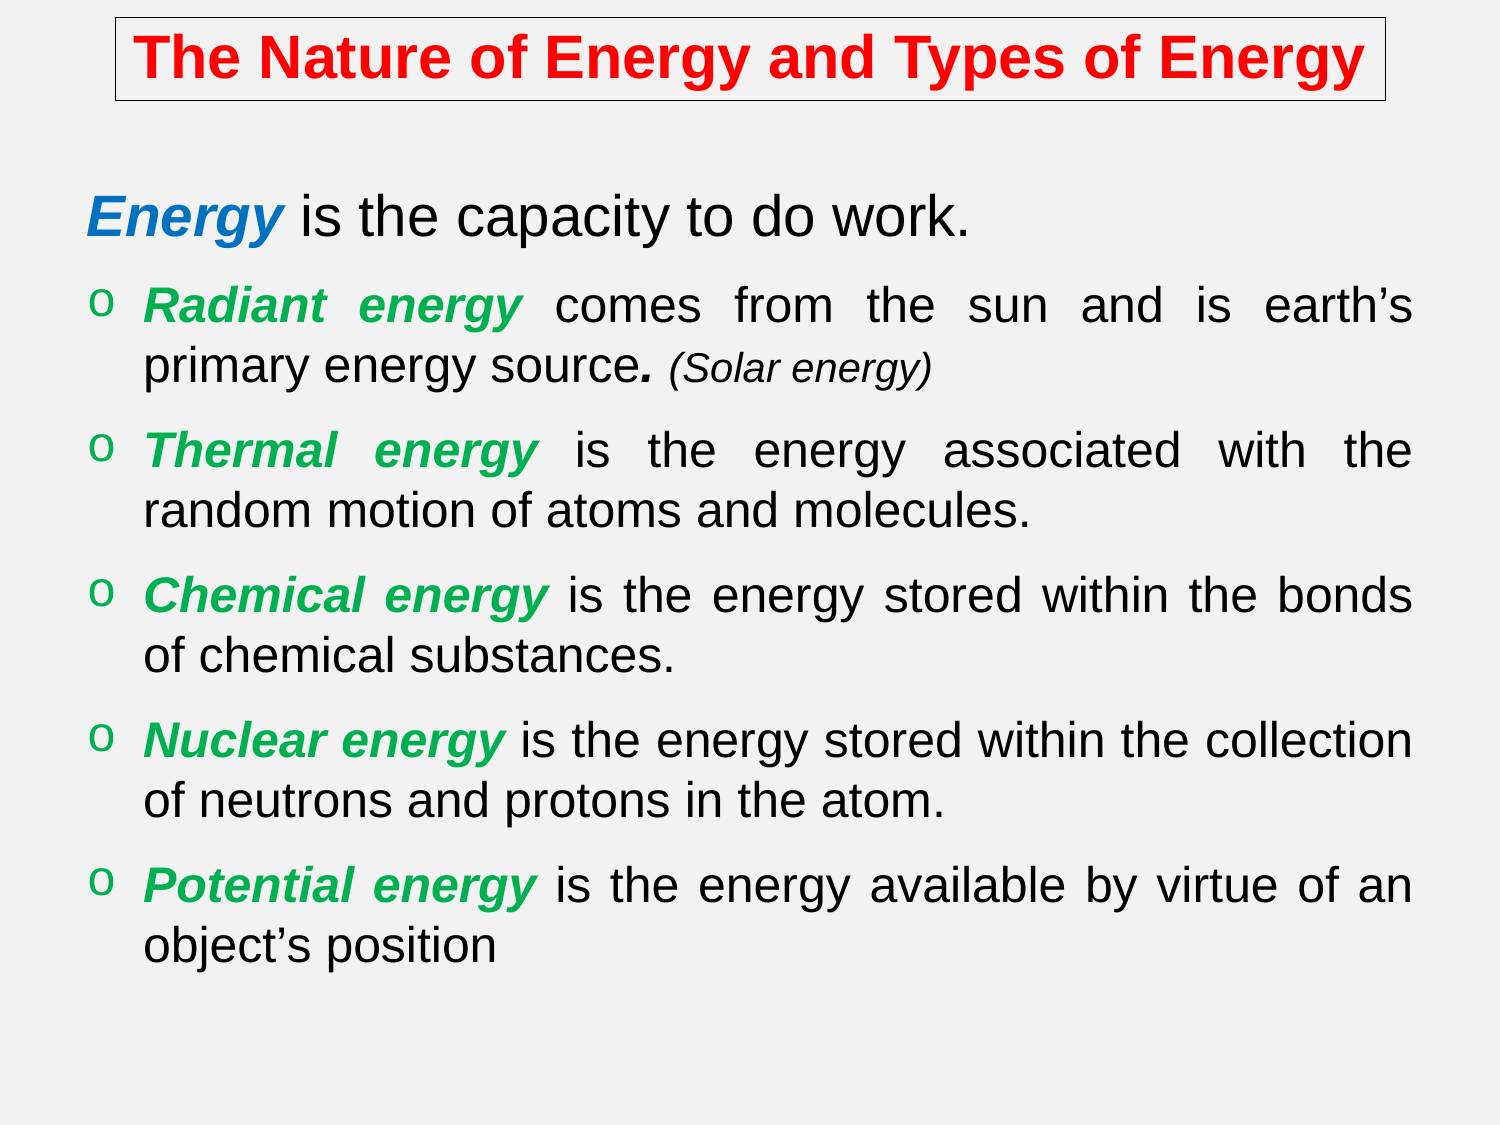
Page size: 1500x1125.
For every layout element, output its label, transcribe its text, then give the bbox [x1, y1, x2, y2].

text_box Energy is the capacity to do work. Radiant energy comes from the sun and is earth’s primary energy source. (Solar energy) Thermal energy is the energy associated with the random motion of atoms and molecules. Chemical energy is the energy stored within the bonds of chemical substances. Nuclear energy is the energy stored within the collection of neutrons and protons in the atom. Potential energy is the energy available by virtue of an object’s position [71, 170, 1429, 980]
title The Nature of Energy and Types of Energy [115, 17, 1386, 101]
